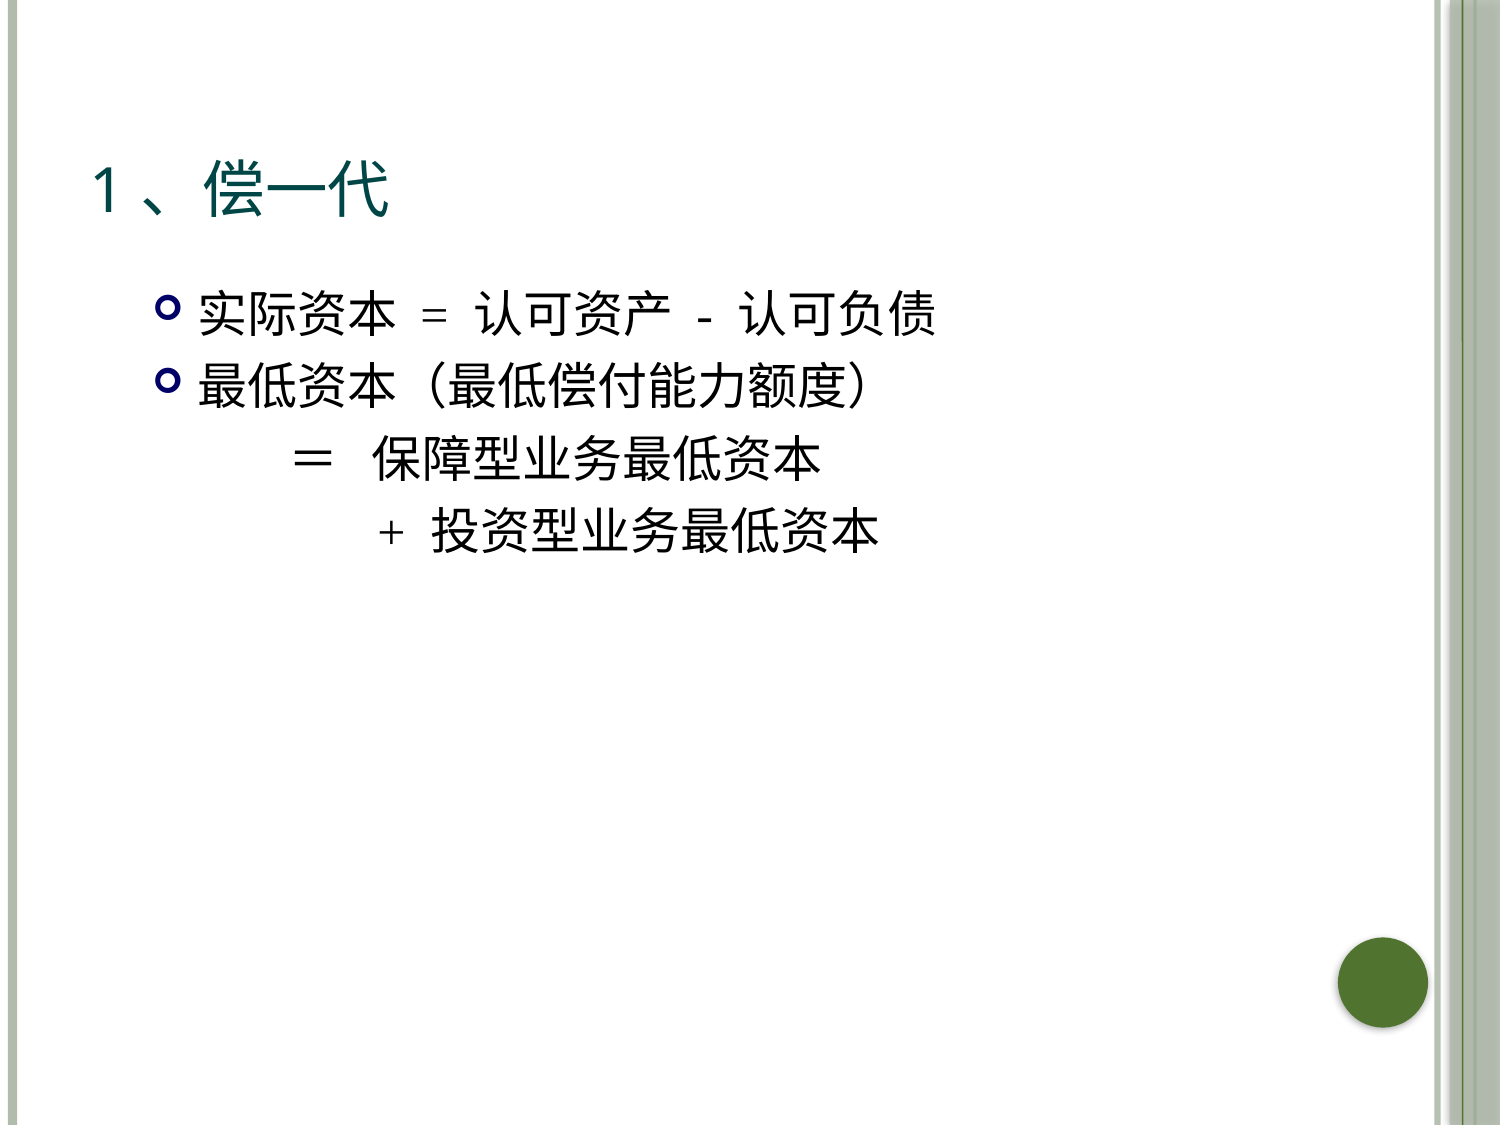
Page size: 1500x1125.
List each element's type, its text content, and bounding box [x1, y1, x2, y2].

title 1、偿一代 [75, 45, 1300, 233]
list 实际资本 = 认可资产 - 认可负债 最低资本（最低偿付能力额度） ＝ 保障型业务最低资本 + 投资型业务最低资本 [137, 274, 1388, 1013]
